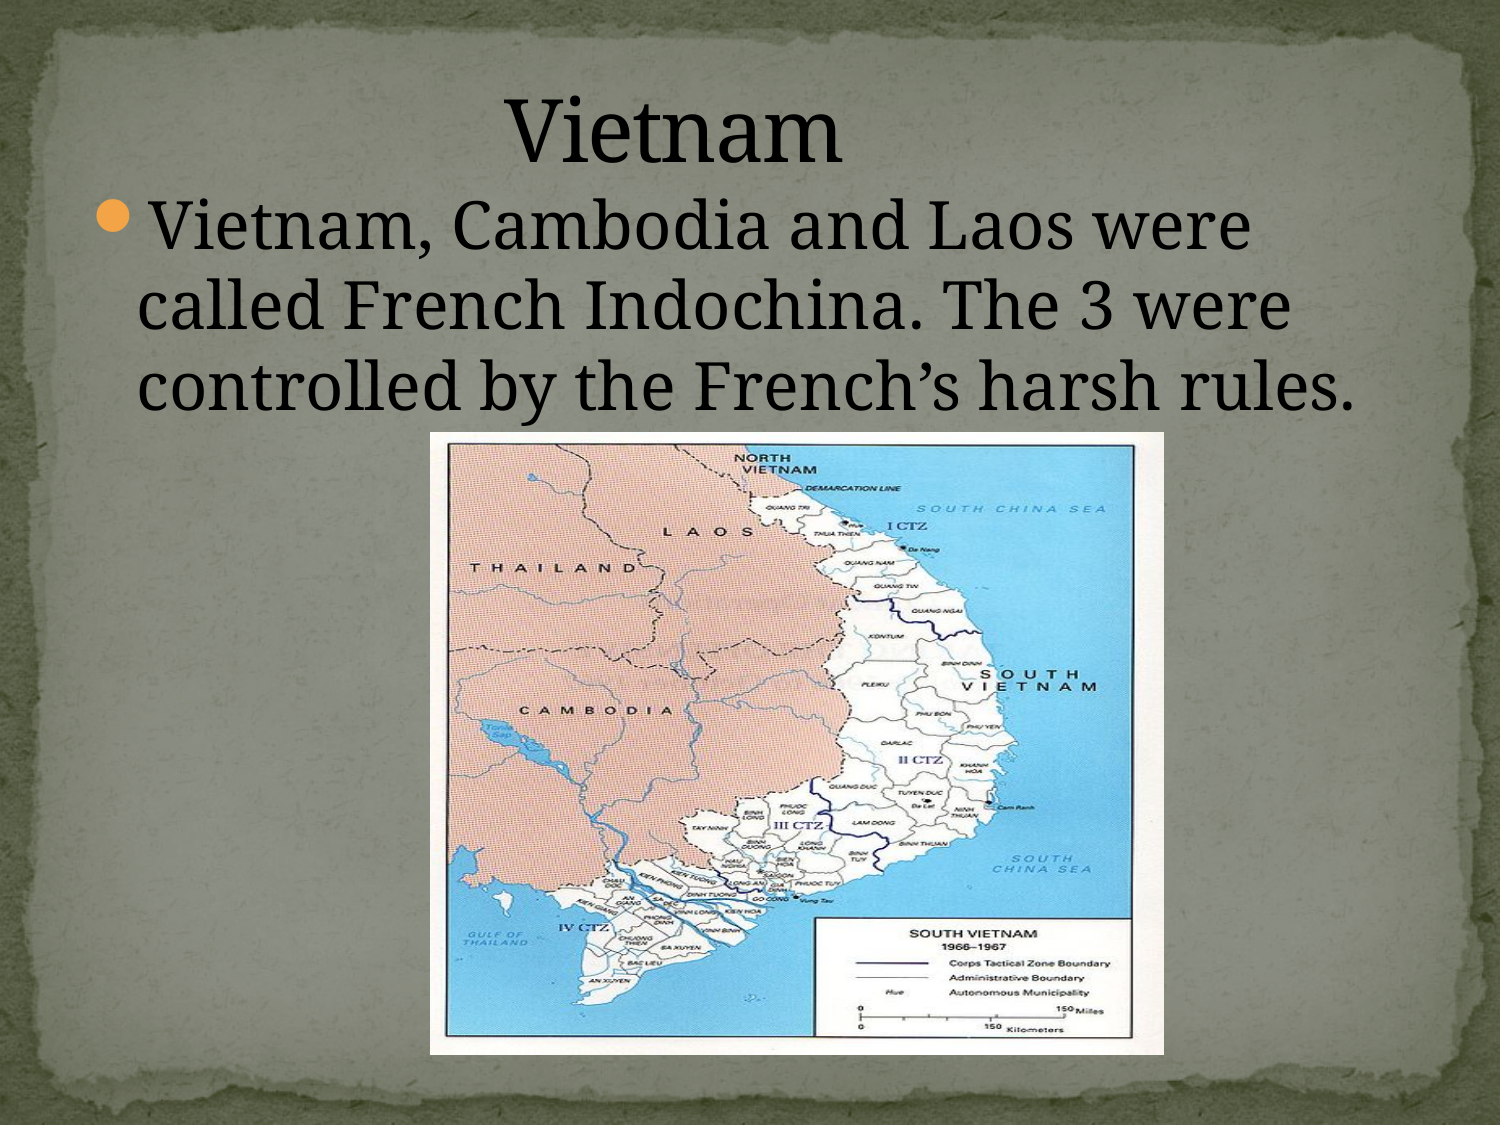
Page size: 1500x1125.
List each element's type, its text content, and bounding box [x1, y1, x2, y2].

picture [430, 432, 1164, 1055]
title Vietnam [0, 0, 1350, 188]
list Vietnam, Cambodia and Laos were called French Indochina. The 3 were controlled by the French’s harsh rules. [76, 175, 1460, 504]
